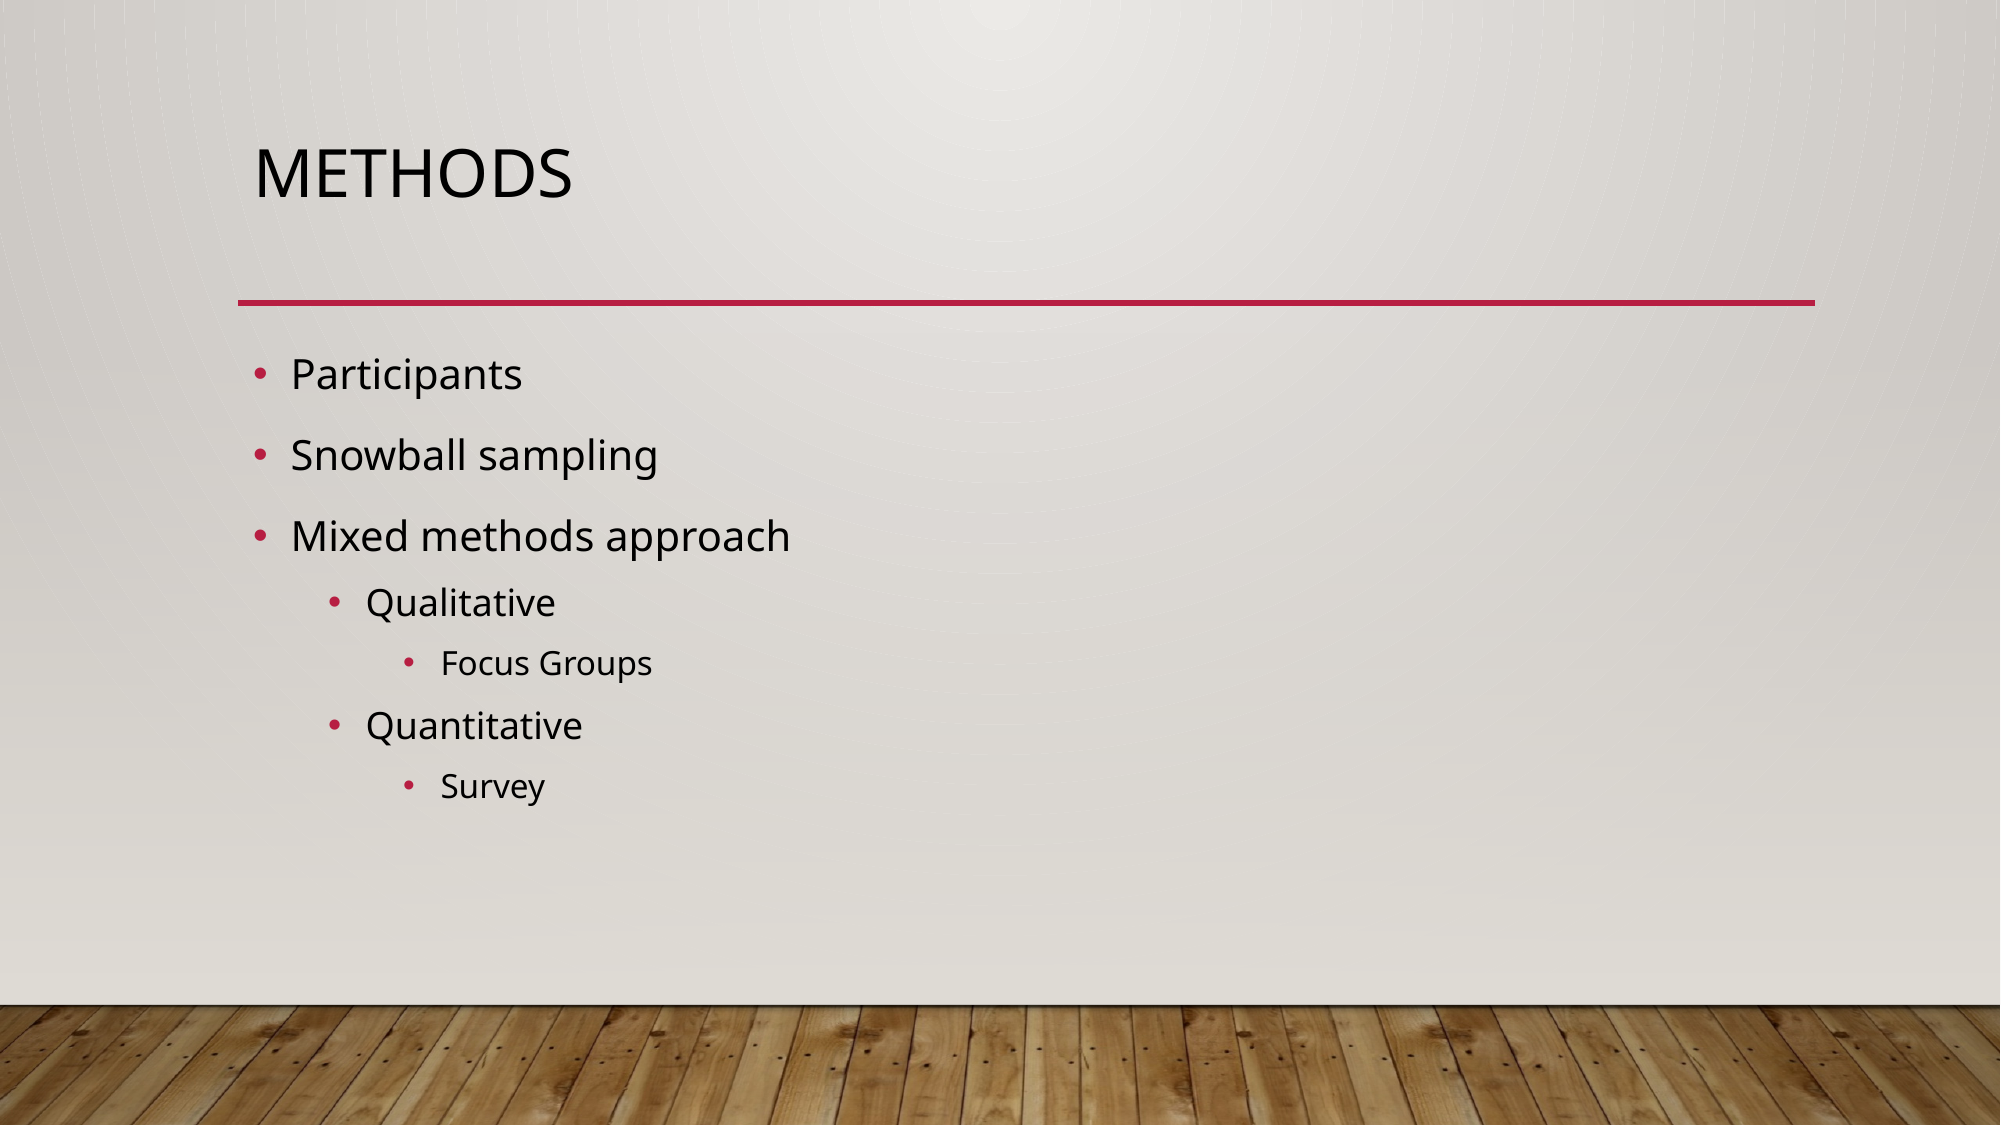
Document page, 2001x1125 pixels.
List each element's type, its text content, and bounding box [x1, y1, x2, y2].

list Participants Snowball sampling Mixed methods approach Qualitative Focus Groups Quantitative Survey [238, 330, 1814, 897]
picture [0, 1005, 2000, 1125]
title Methods [238, 131, 1814, 305]
